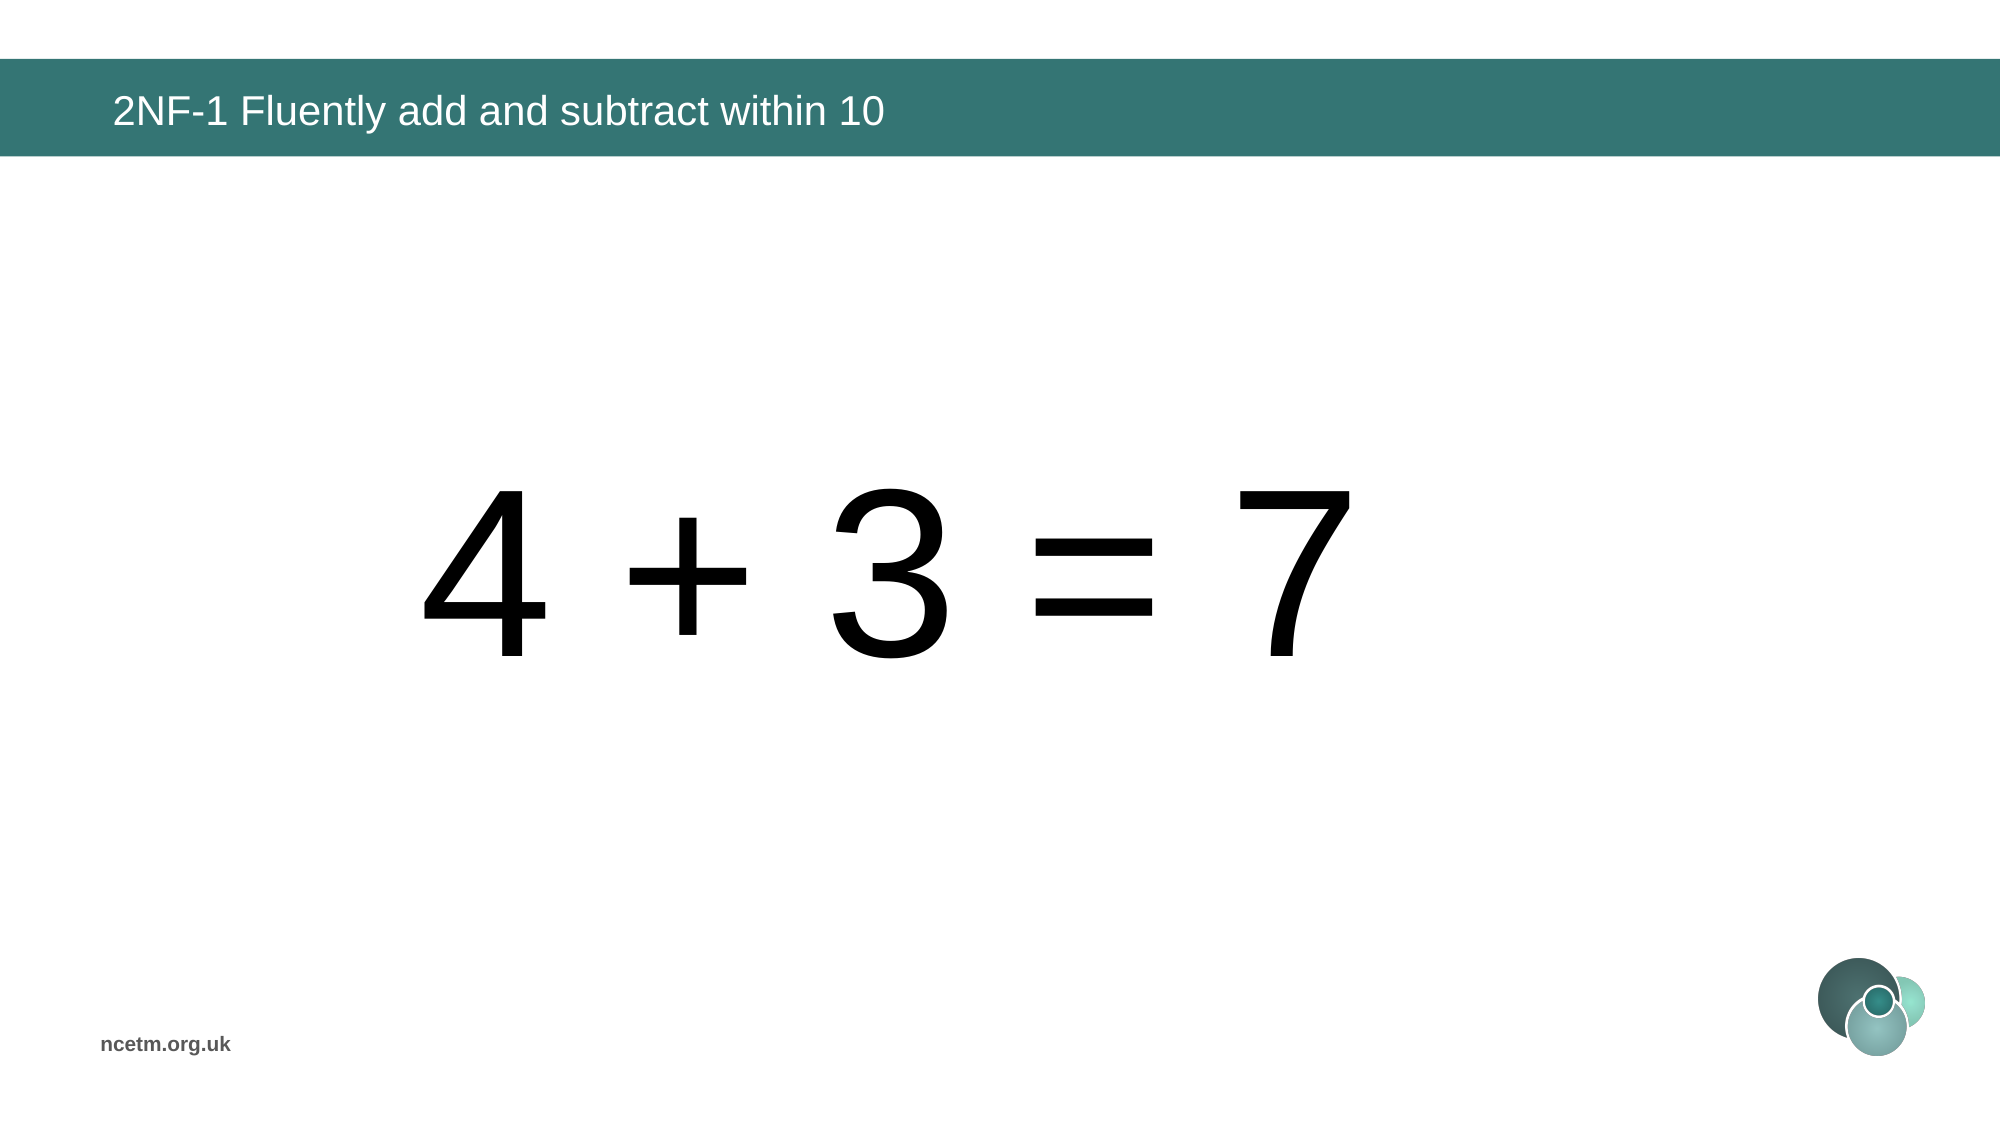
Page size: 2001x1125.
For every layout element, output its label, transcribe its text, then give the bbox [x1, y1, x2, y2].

text_box 7 [1213, 409, 1377, 712]
text_box 4 + 3 = [404, 409, 1213, 712]
title 2NF-1 Fluently add and subtract within 10 [97, 76, 1945, 147]
picture [1818, 958, 1925, 1056]
